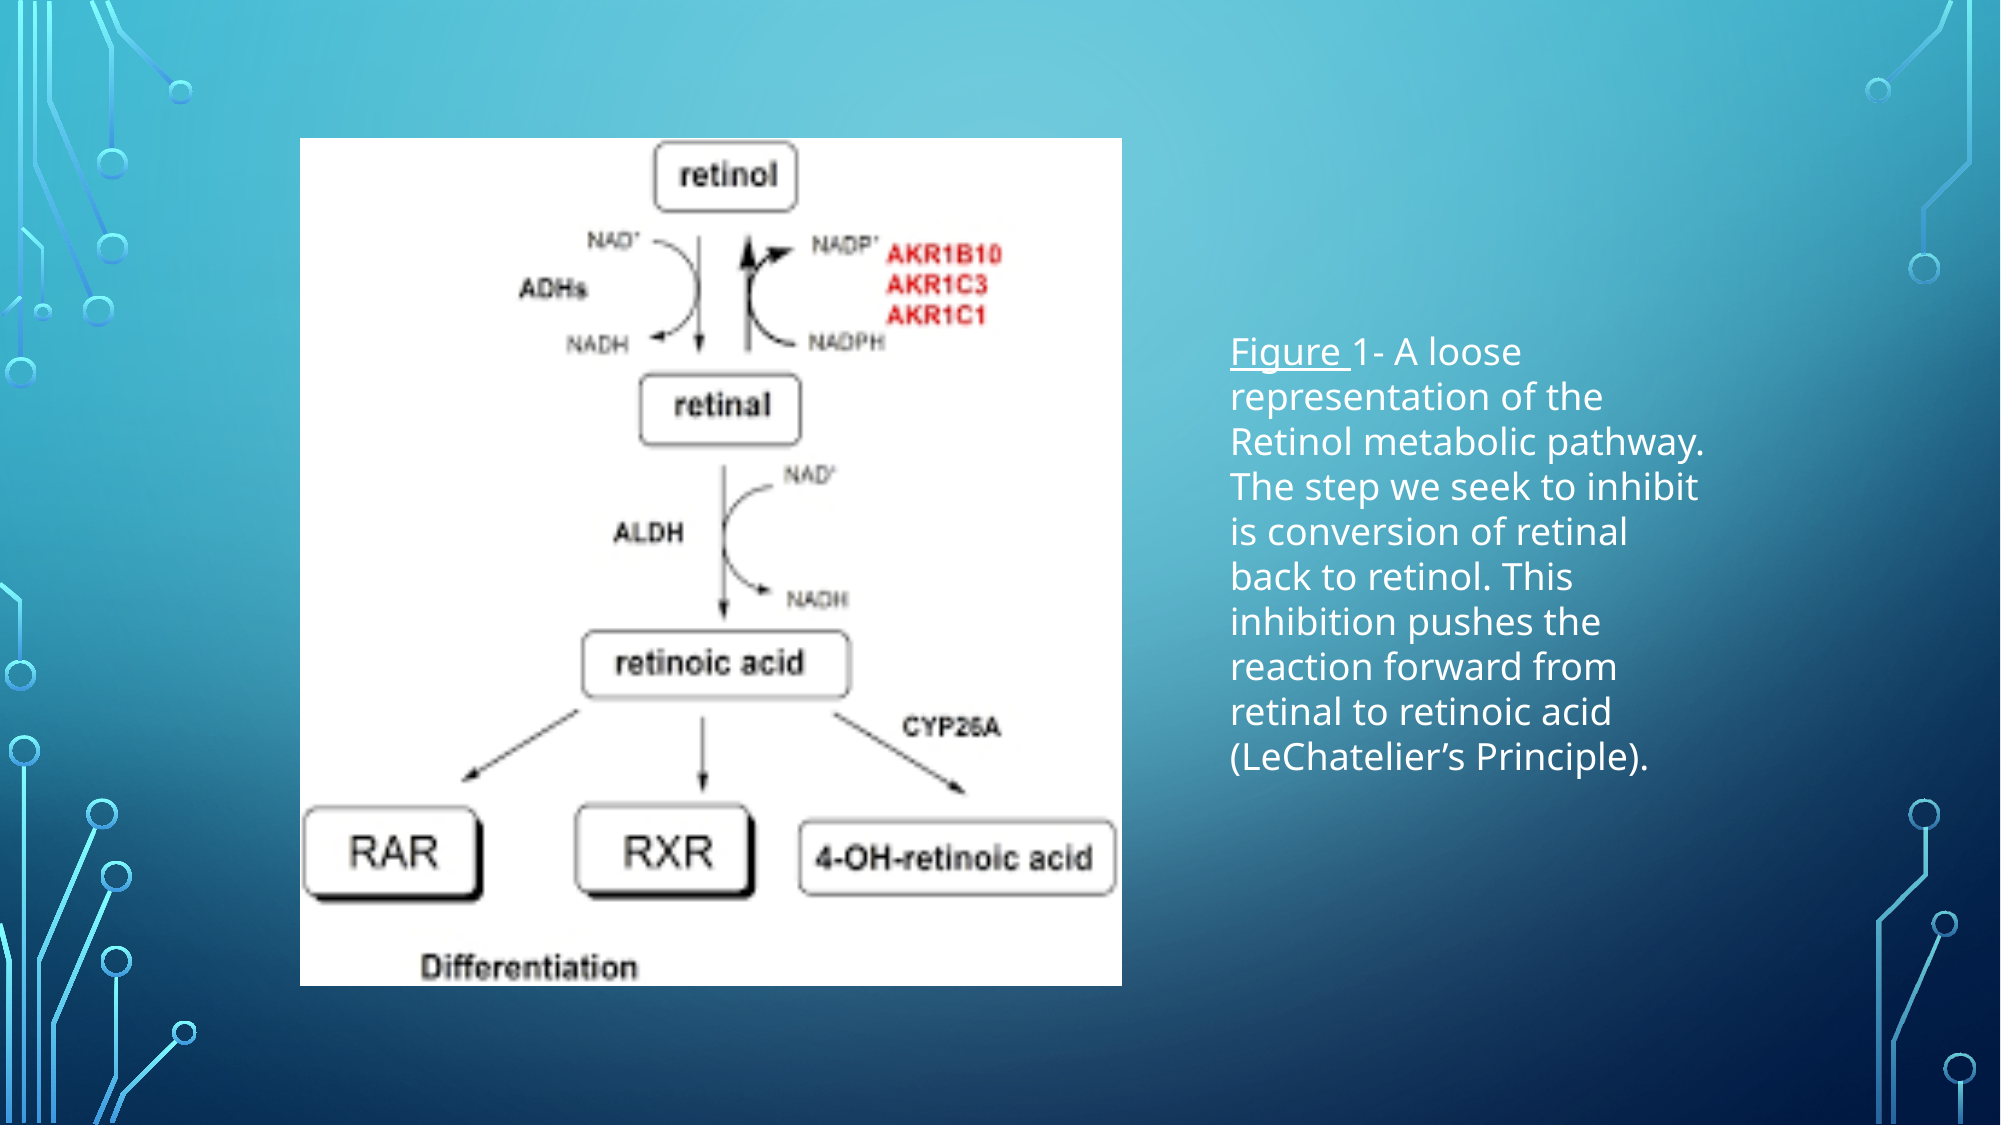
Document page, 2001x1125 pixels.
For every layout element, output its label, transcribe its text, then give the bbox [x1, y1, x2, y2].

text_box Figure 1- A loose representation of the Retinol metabolic pathway. The step we seek to inhibit is conversion of retinal back to retinol. This inhibition pushes the reaction forward from retinal to retinoic acid (LeChatelier’s Principle). [1215, 320, 1733, 786]
picture [299, 138, 1122, 987]
